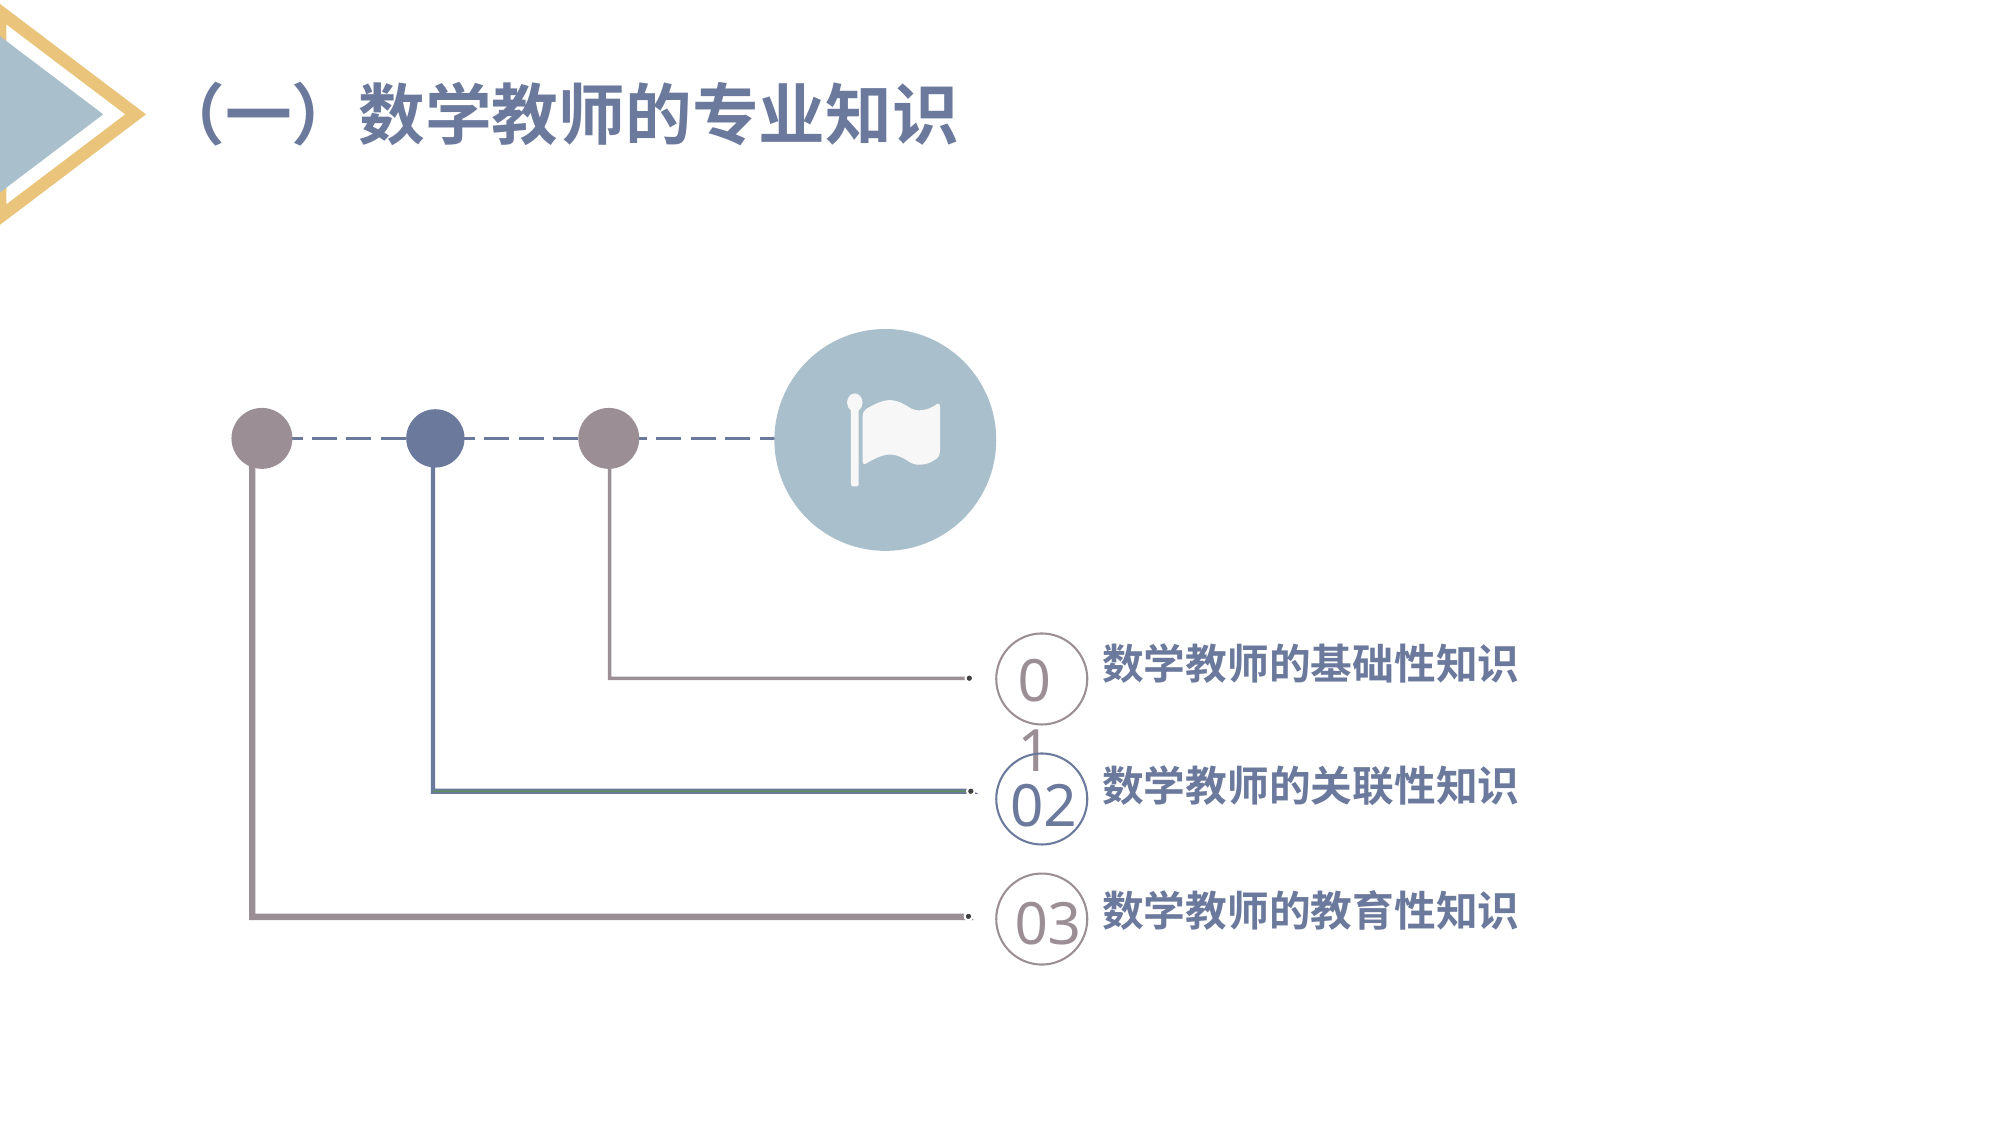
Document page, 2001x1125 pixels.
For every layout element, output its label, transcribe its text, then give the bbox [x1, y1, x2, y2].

text_box [847, 393, 863, 487]
text_box [430, 464, 966, 794]
text_box [0, 10, 138, 219]
text_box [406, 439, 465, 468]
text_box [773, 327, 998, 552]
text_box [232, 409, 292, 468]
text_box [607, 464, 964, 681]
text_box [579, 409, 638, 438]
text_box [406, 409, 465, 438]
text_box [964, 673, 975, 684]
text_box 数学教师的教育性知识 [1124, 876, 1813, 942]
text_box [0, 34, 105, 194]
text_box （一）数学教师的专业知识 [143, 65, 1075, 233]
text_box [996, 873, 1124, 965]
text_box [996, 633, 1090, 725]
text_box [249, 464, 965, 921]
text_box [995, 753, 1096, 847]
text_box 数学教师的关联性知识 [1087, 751, 1813, 817]
text_box 数学教师的基础性知识 [1087, 630, 1813, 696]
text_box [862, 400, 941, 465]
text_box [579, 439, 638, 468]
text_box [966, 786, 976, 797]
text_box [963, 911, 974, 922]
